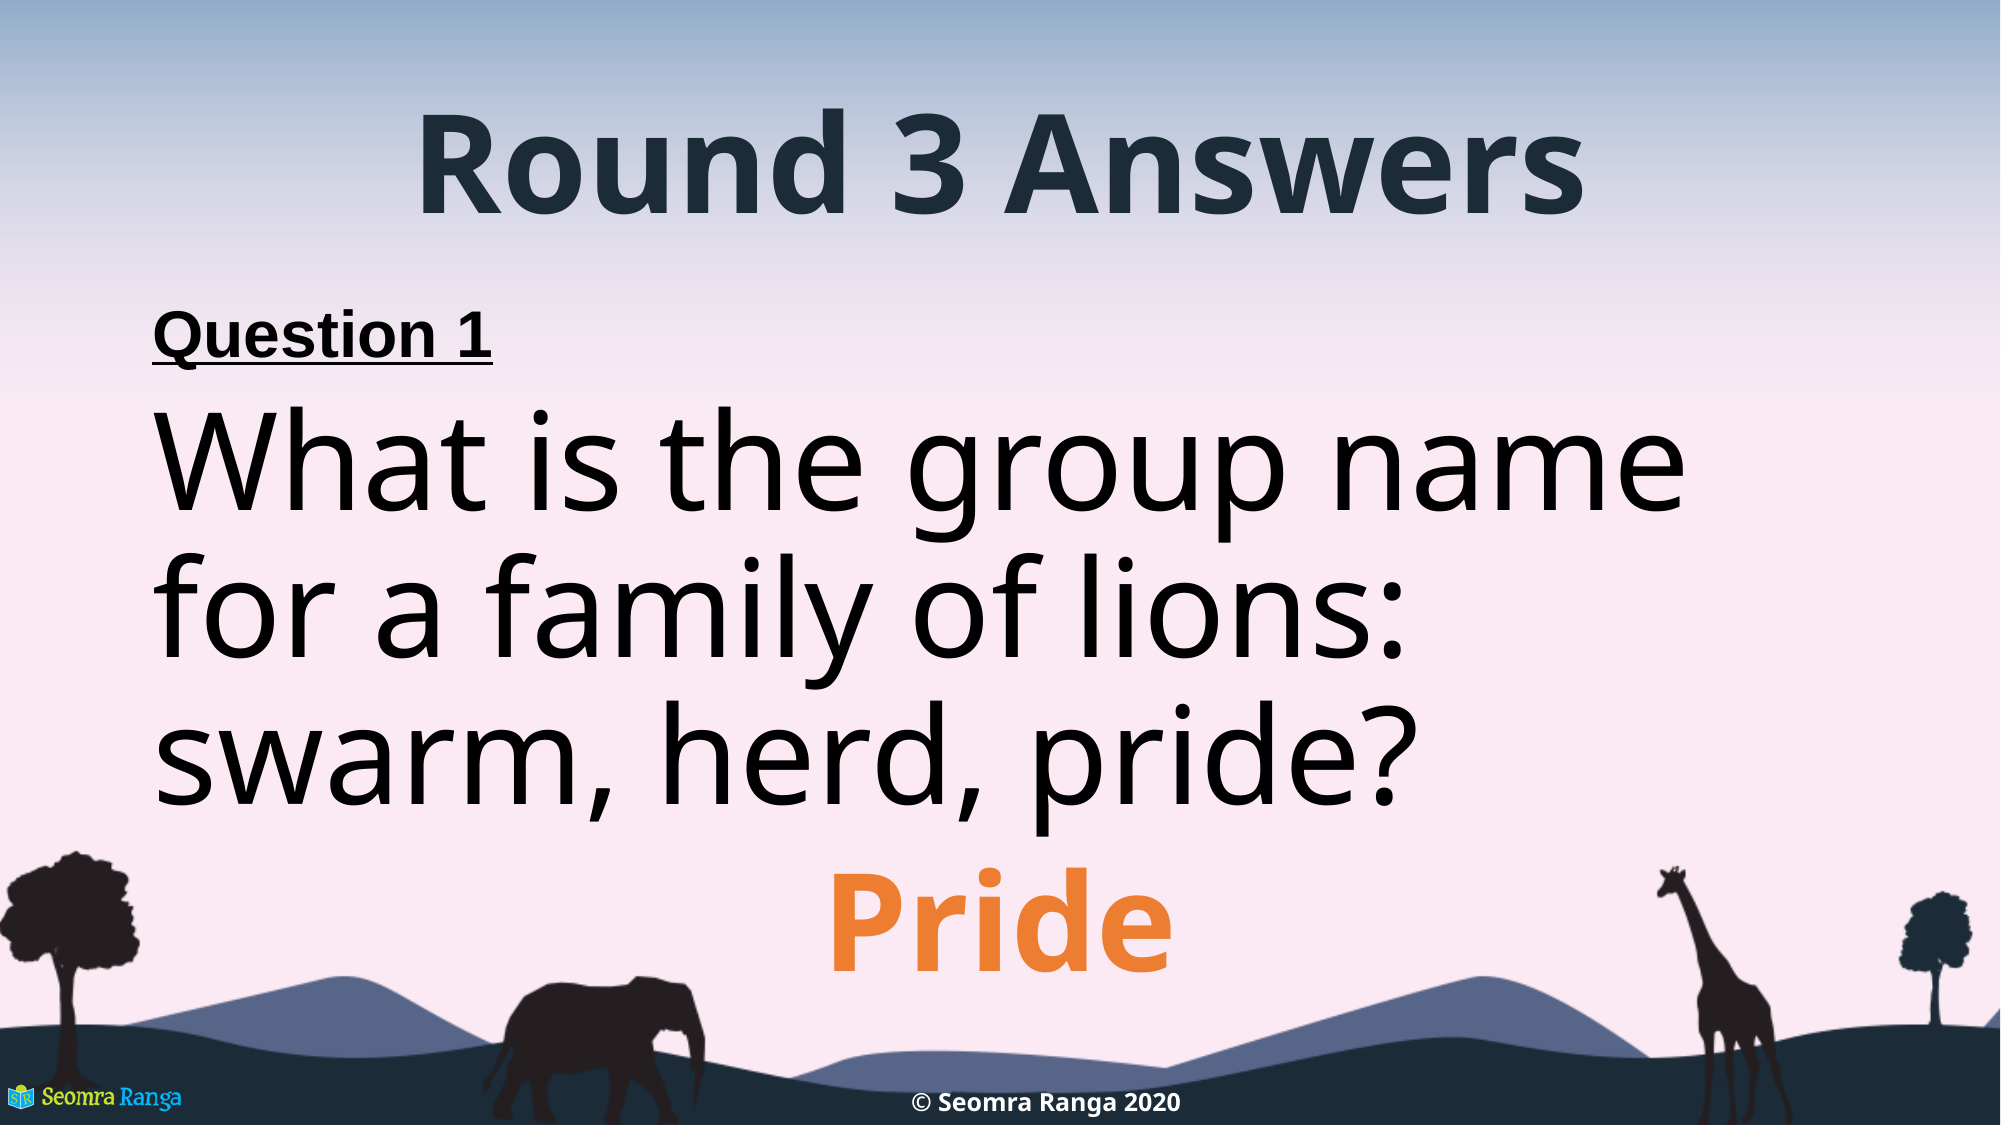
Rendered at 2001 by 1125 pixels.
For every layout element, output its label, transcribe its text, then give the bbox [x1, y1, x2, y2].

text_box © Seomra Ranga 2020 www.seomraranga.com [762, 1079, 1330, 1125]
title Round 3 Answers [137, 59, 1863, 278]
picture [0, 0, 2001, 1125]
list Question 1 What is the group name for a family of lions: swarm, herd, pride? Pride [137, 293, 1863, 1014]
